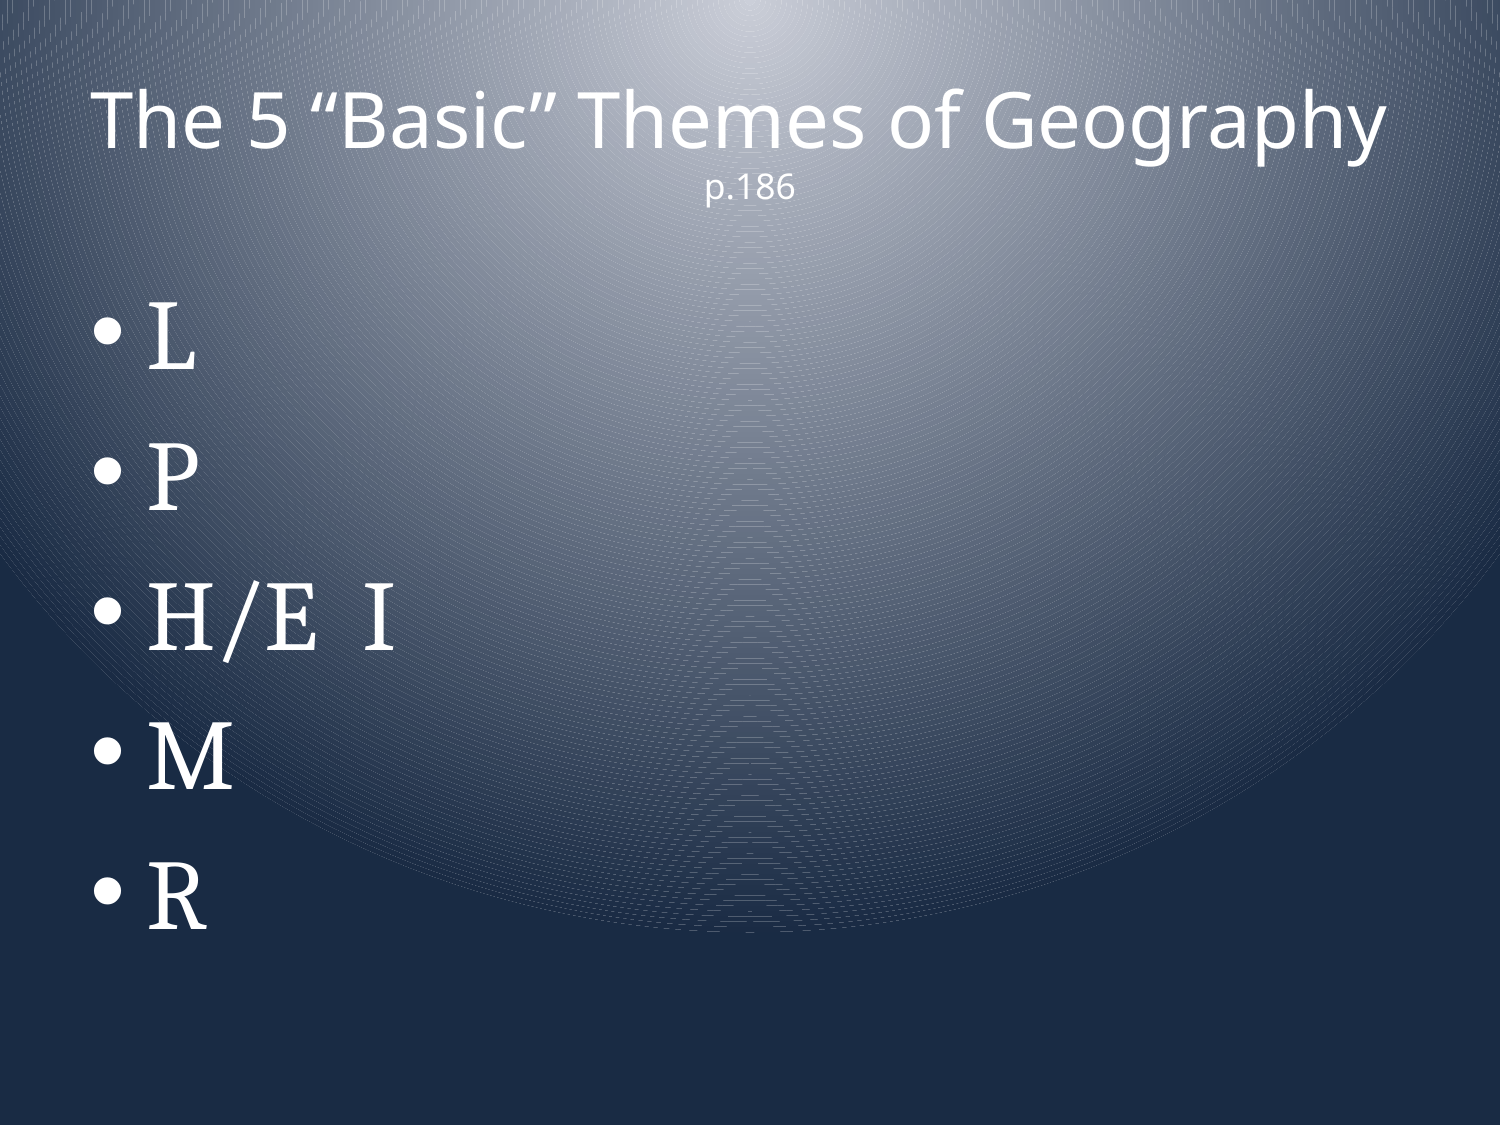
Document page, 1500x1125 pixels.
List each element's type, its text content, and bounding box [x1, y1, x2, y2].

title The 5 “Basic” Themes of Geography p.186 [75, 45, 1425, 233]
list L P H/E I M R [75, 262, 1425, 1005]
